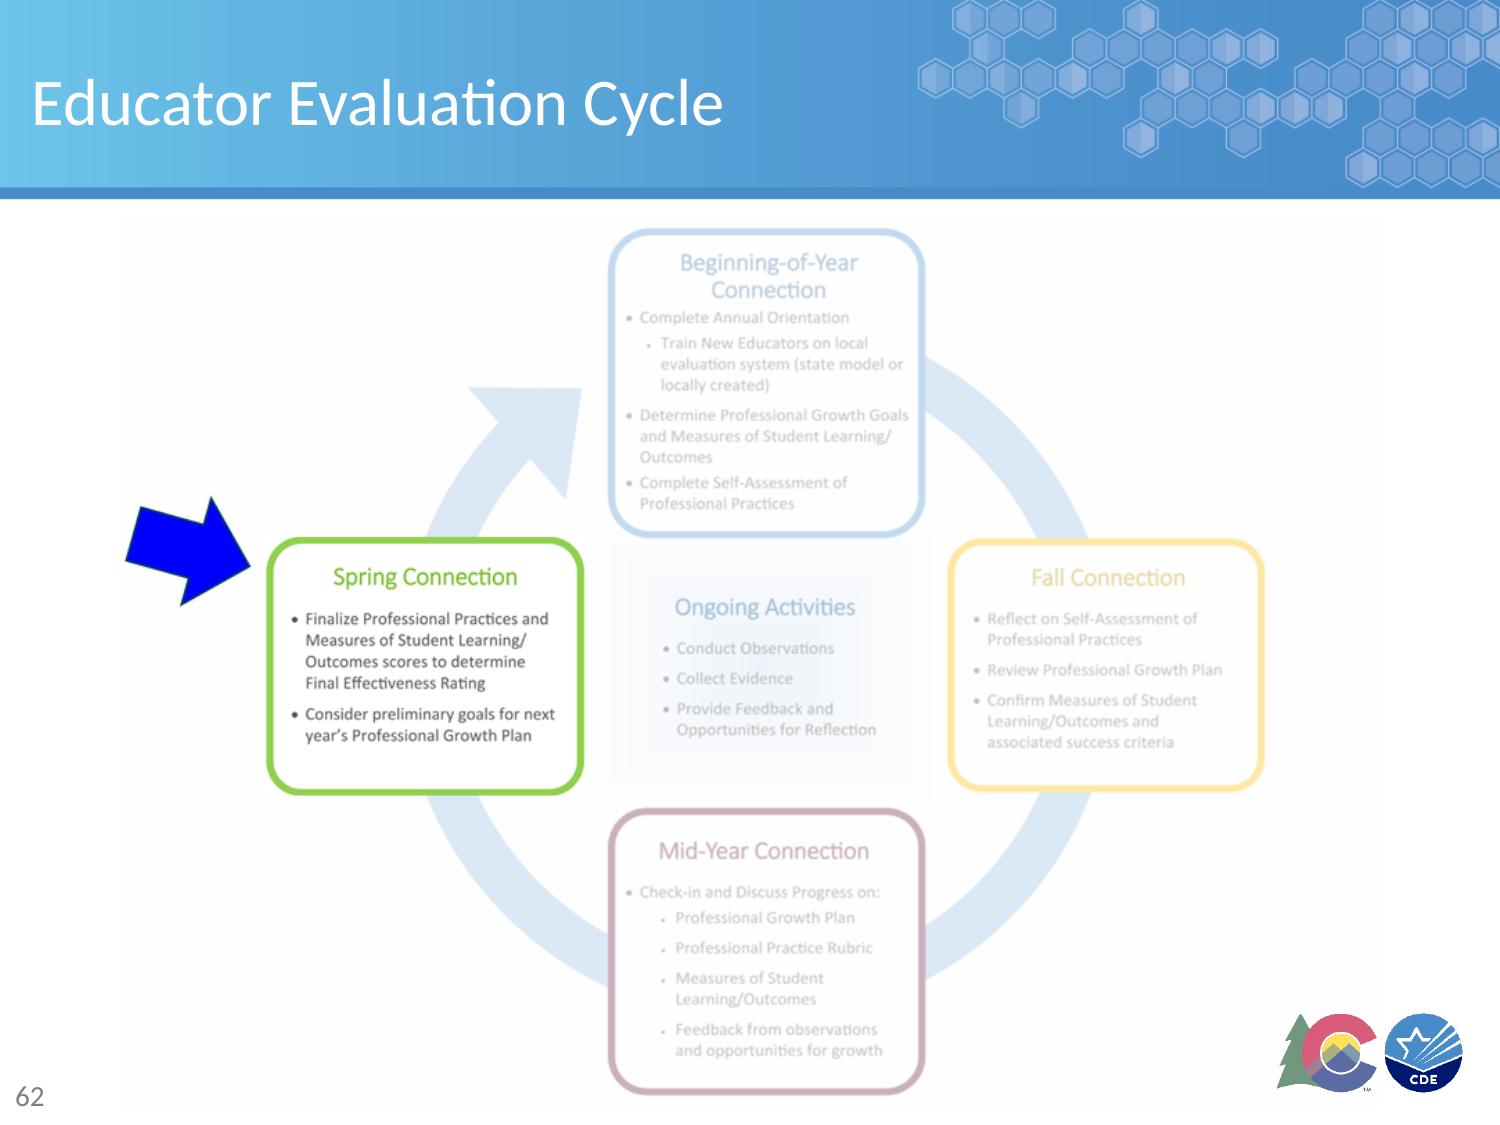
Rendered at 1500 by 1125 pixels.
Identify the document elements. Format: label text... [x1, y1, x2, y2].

picture [119, 214, 1463, 1107]
slide_number 62 [0, 1065, 338, 1125]
text_box Educator Evaluation Cycle [17, 51, 1079, 146]
picture [0, 0, 1500, 200]
